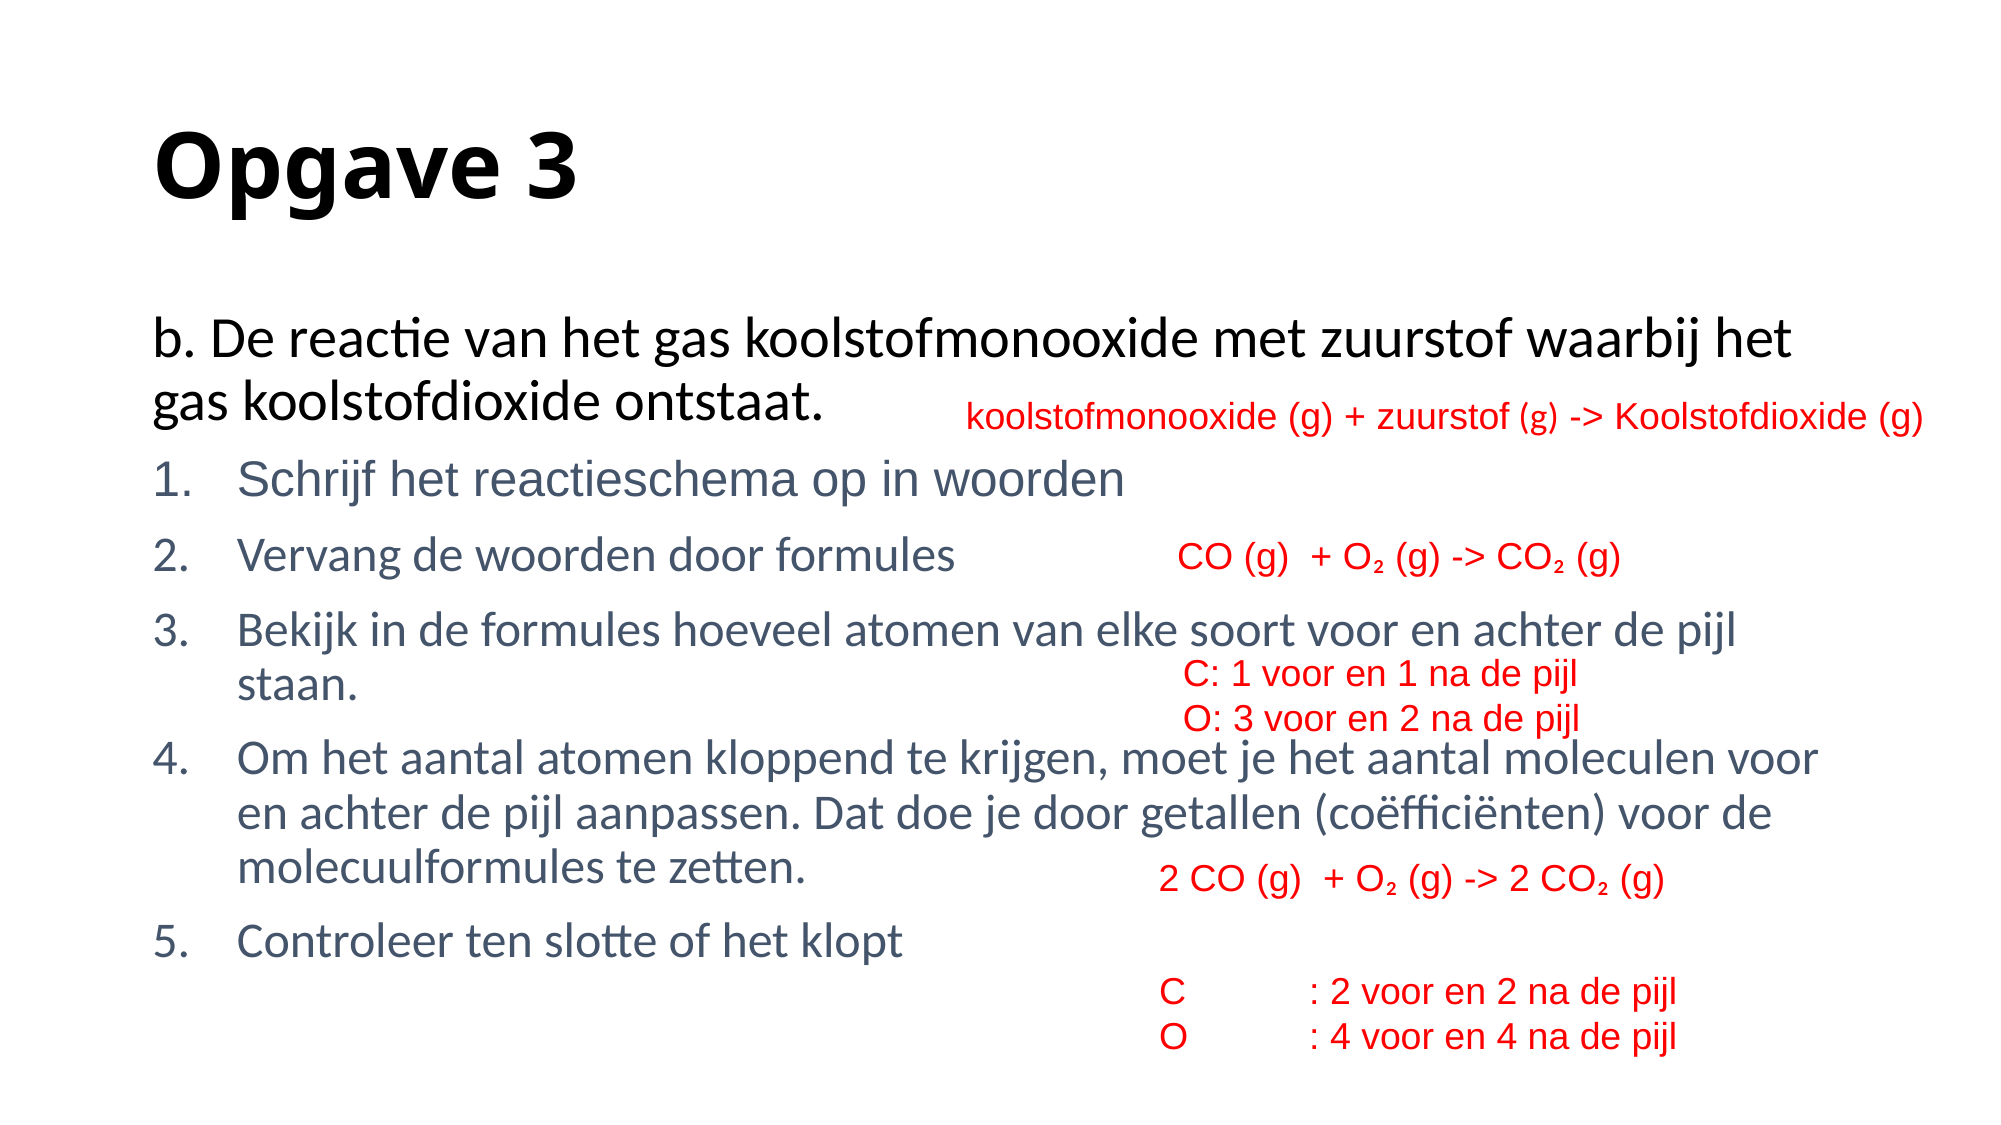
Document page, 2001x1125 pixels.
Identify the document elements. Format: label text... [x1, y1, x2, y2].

list b. De reactie van het gas koolstofmonooxide met zuurstof waarbij het gas koolstofdioxide ontstaat. Schrijf het reactieschema op in woorden Vervang de woorden door formules Bekijk in de formules hoeveel atomen van elke soort voor en achter de pijl staan. Om het aantal atomen kloppend te krijgen, moet je het aantal moleculen voor en achter de pijl aanpassen. Dat doe je door getallen (coëfficiënten) voor de molecuulformules te zetten. Controleer ten slotte of het klopt [137, 299, 1863, 1014]
text_box 2 CO (g) + O₂ (g) -> 2 CO₂ (g) [1143, 846, 1681, 907]
text_box koolstofmonooxide (g) + zuurstof (g) -> Koolstofdioxide (g) [951, 384, 1940, 445]
text_box C : 2 voor en 2 na de pijl O : 4 voor en 4 na de pijl [1144, 959, 1693, 1065]
text_box CO (g) + O₂ (g) -> CO₂ (g) [1162, 524, 1637, 585]
text_box C: 1 voor en 1 na de pijl O: 3 voor en 2 na de pijl [1168, 641, 1596, 747]
title Opgave 3 [137, 59, 1863, 278]
